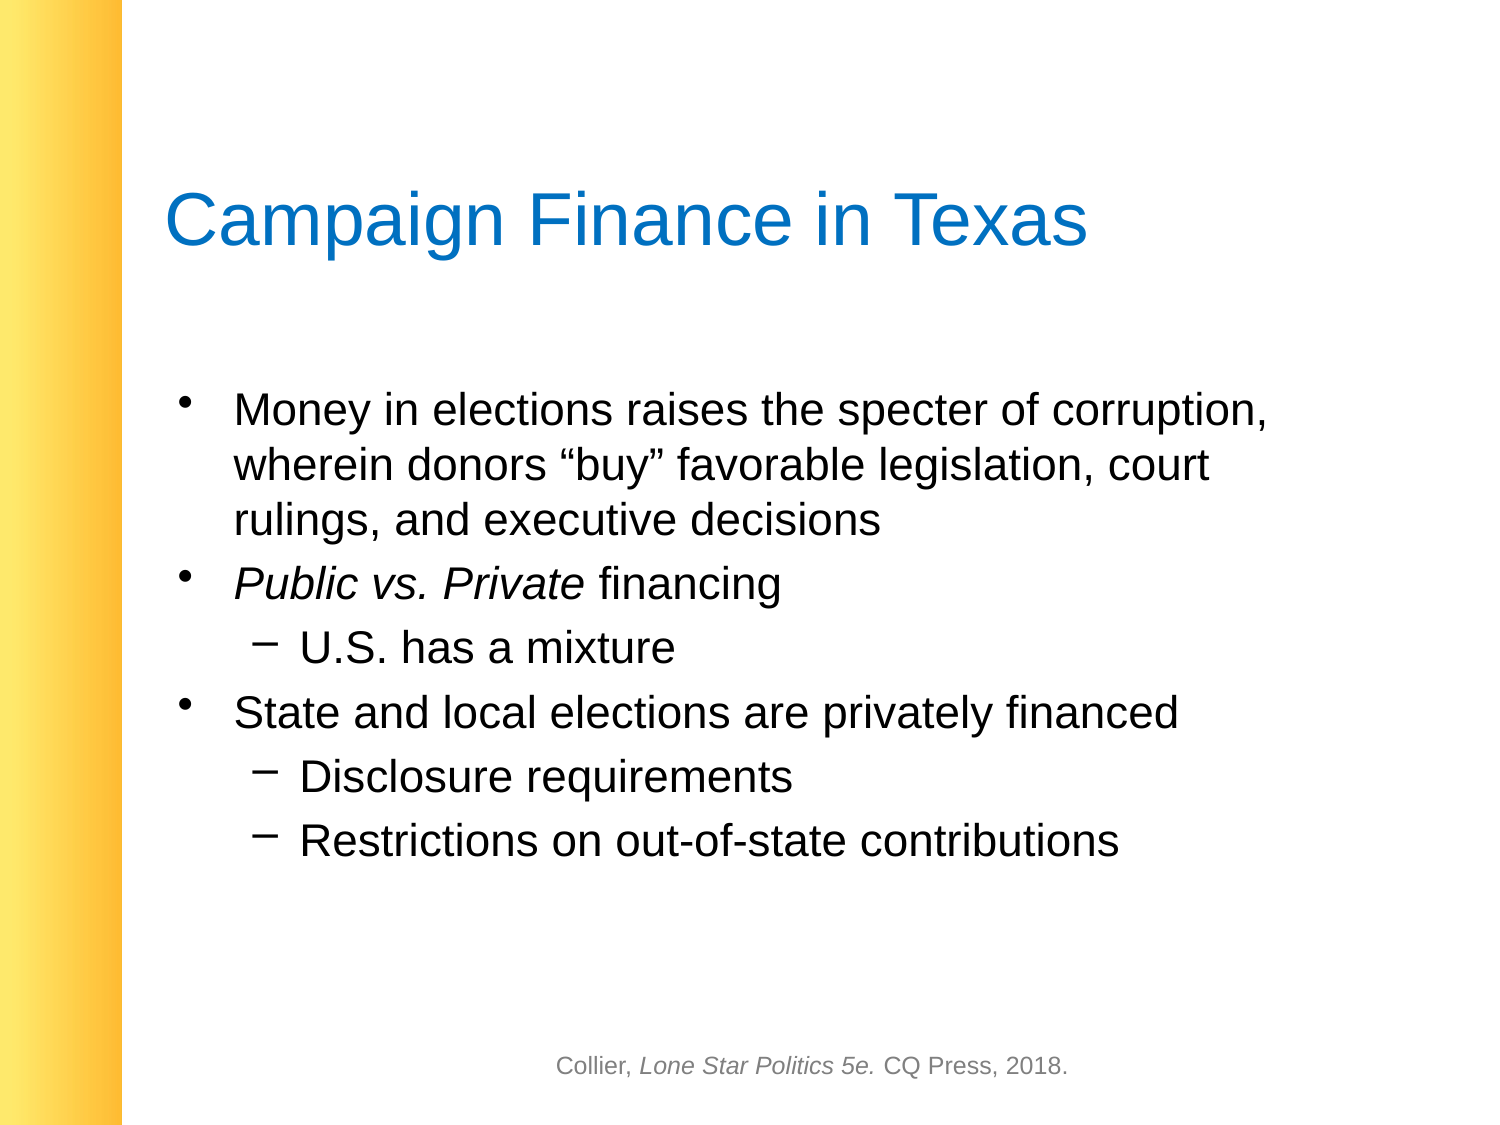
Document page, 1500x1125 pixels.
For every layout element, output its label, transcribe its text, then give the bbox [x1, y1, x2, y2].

text_box Collier, Lone Star Politics 5e. CQ Press, 2018. [525, 1042, 1100, 1087]
picture [0, 0, 1500, 1125]
list Money in elections raises the specter of corruption, wherein donors “buy” favorable legislation, court rulings, and executive decisions Public vs. Private financing U.S. has a mixture State and local elections are privately financed Disclosure requirements Restrictions on out-of-state contributions [162, 372, 1300, 975]
title Campaign Finance in Texas [150, 162, 1288, 350]
